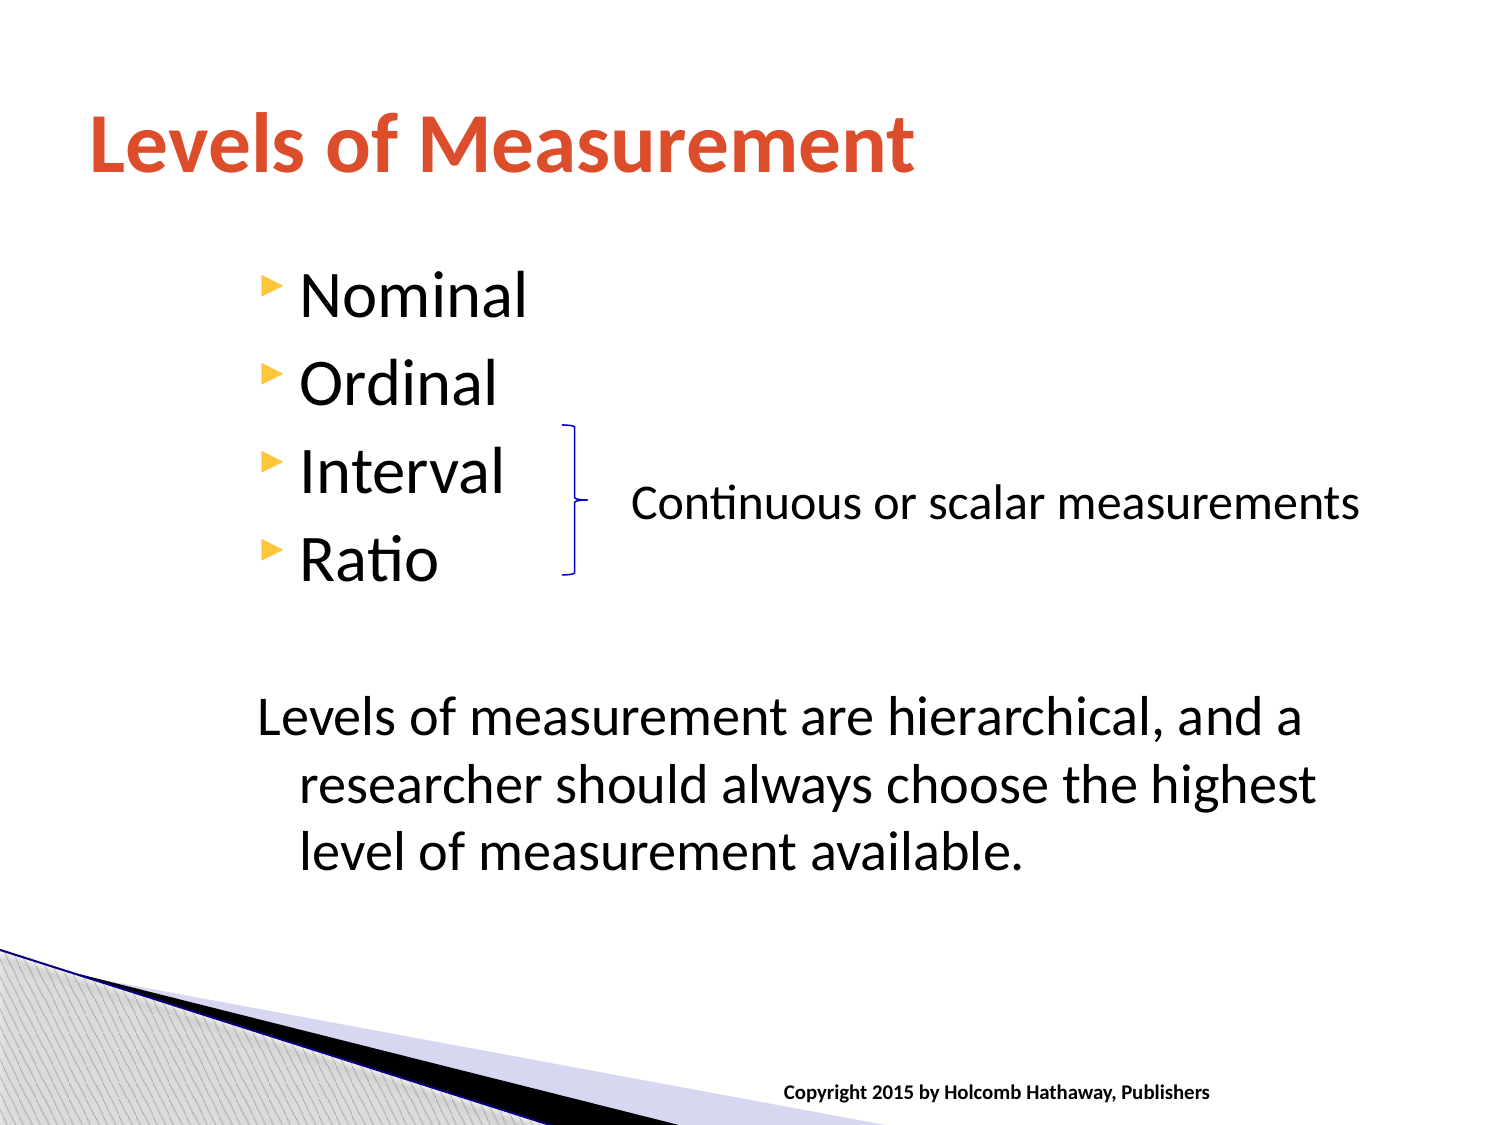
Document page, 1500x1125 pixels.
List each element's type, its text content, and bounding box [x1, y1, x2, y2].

list Nominal Ordinal Interval Ratio Levels of measurement are hierarchical, and a researcher should always choose the highest level of measurement available. [225, 243, 1400, 986]
title Levels of Measurement [75, 45, 1425, 233]
footer Copyright 2015 by Holcomb Hathaway, Publishers [718, 1051, 1225, 1112]
text_box Continuous or scalar measurements [616, 462, 1376, 538]
text_box [561, 424, 589, 576]
